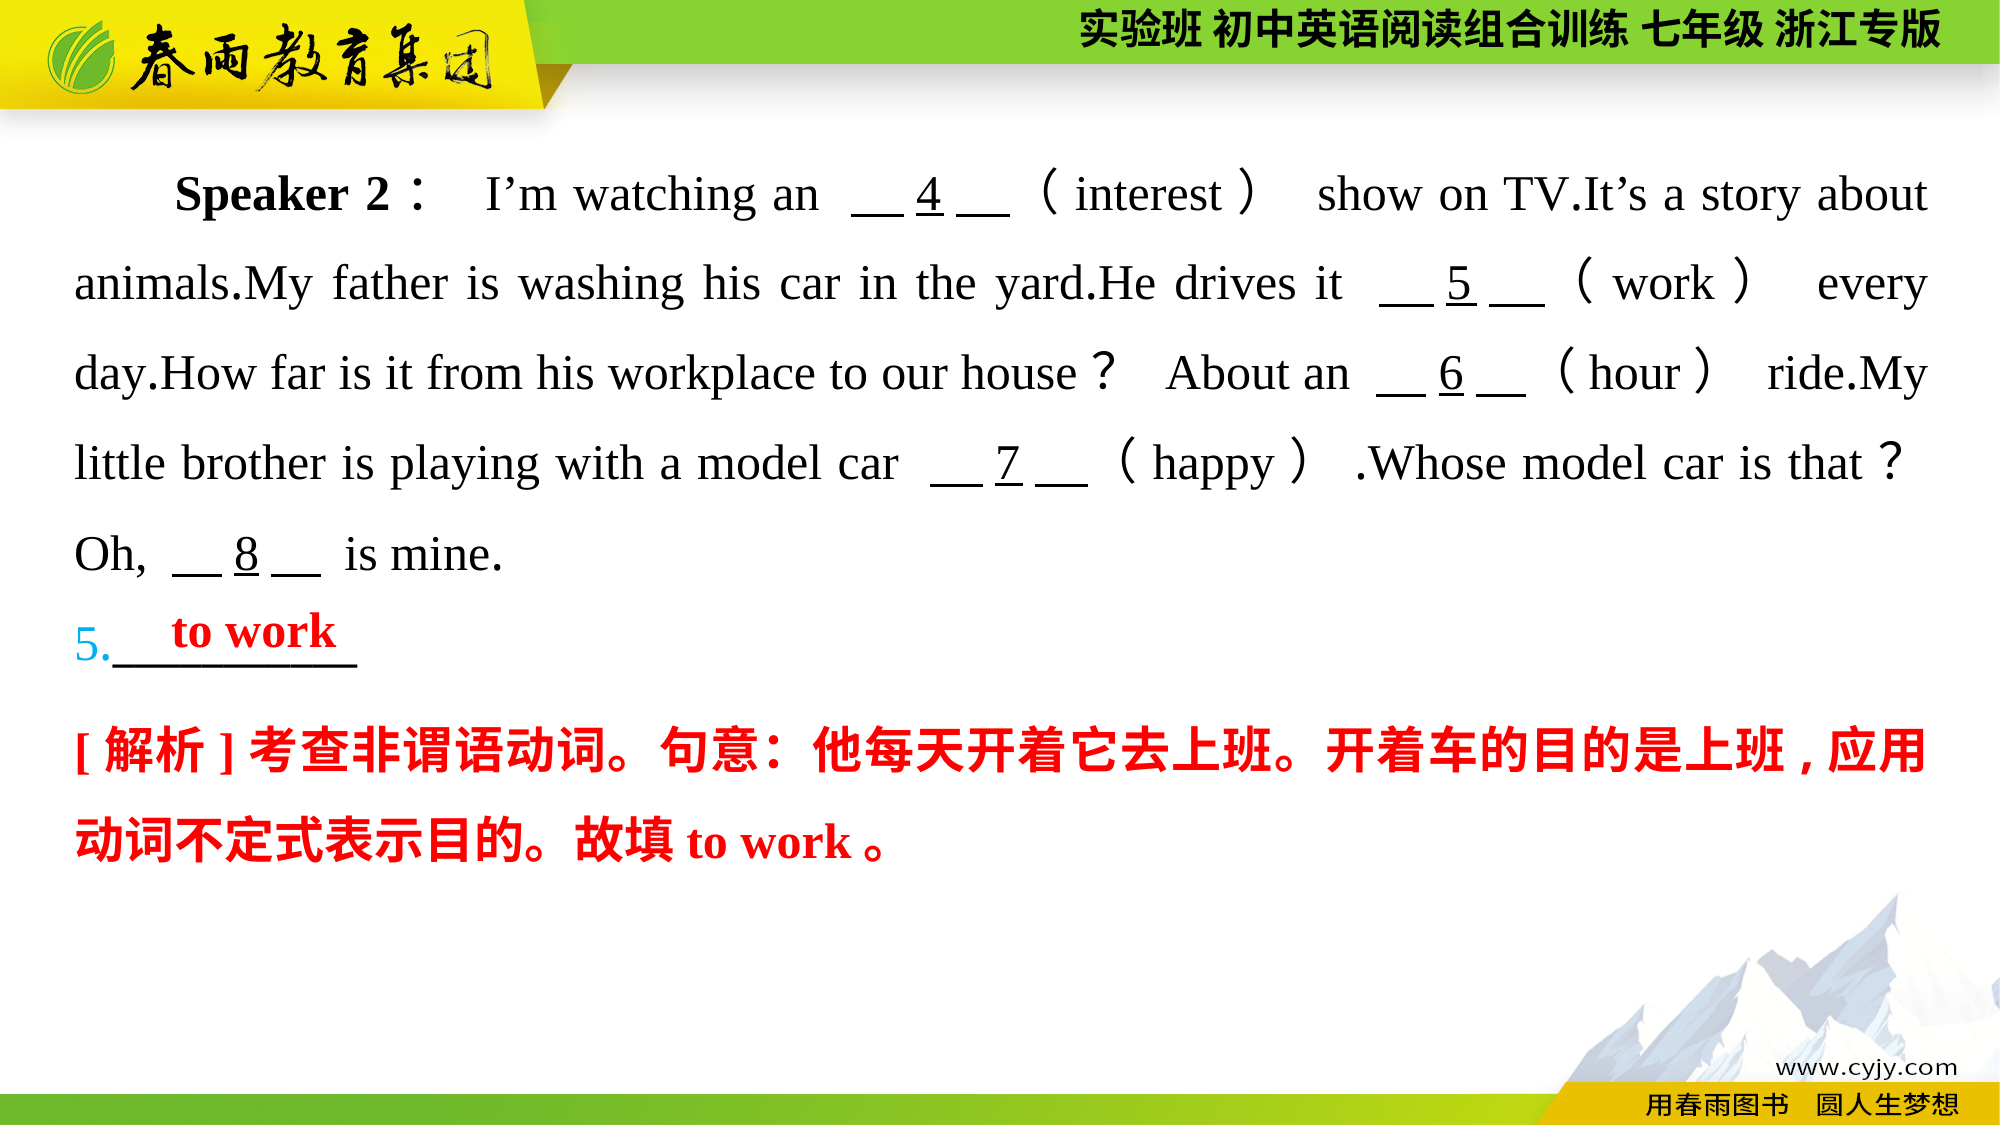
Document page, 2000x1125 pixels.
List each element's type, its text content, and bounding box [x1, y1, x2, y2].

text_box [解析]考查非谓语动词。句意：他每天开着它去上班。开着车的目的是上班,应用动词不定式表示目的。故填to work。 [59, 680, 1944, 876]
text_box to work [156, 589, 352, 665]
list Speaker 2： I’m watching an 4 （interest） show on TV.It’s a story about animals.My father is washing his car in the yard.He drives it 5 （work） every day.How far is it from his workplace to our house？ About an 6 （hour） ride.My little brother is playing with a model car 7 （happy）.Whose model car is that？ Oh, 8 is mine. 5.___________ [59, 122, 1944, 680]
picture [0, 0, 2000, 1125]
